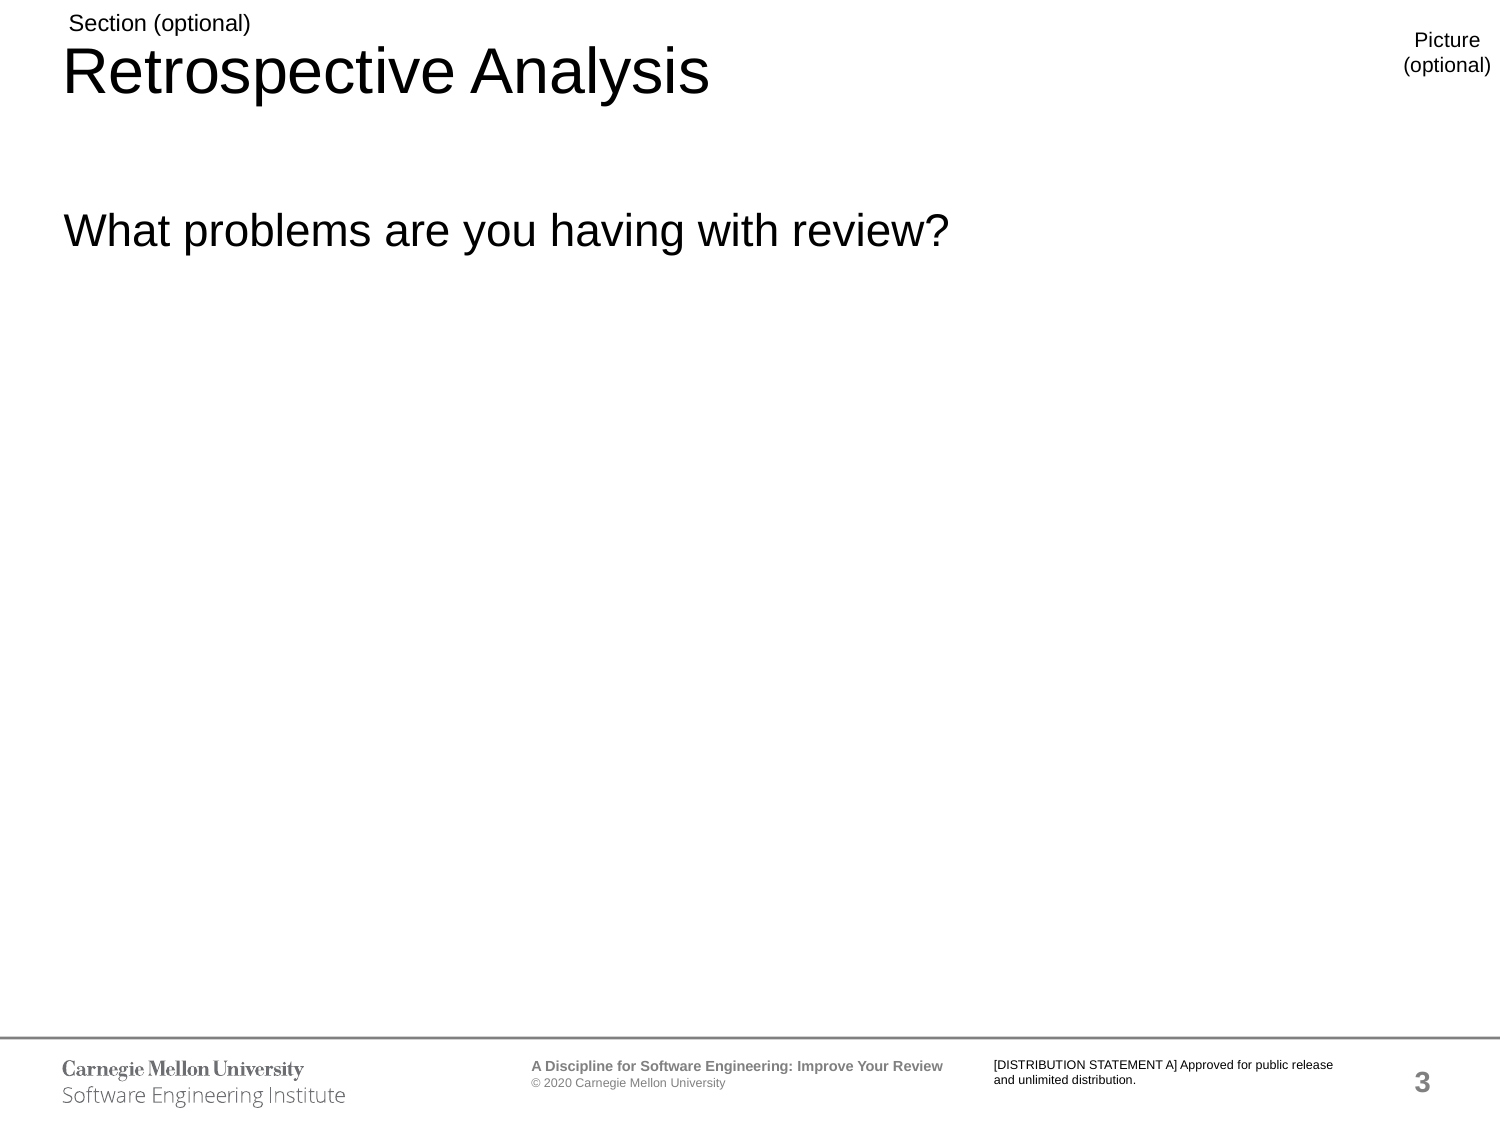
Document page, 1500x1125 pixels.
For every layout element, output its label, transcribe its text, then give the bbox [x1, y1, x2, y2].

title Retrospective Analysis [62, 37, 1338, 182]
list What problems are you having with review? [63, 200, 1429, 1024]
